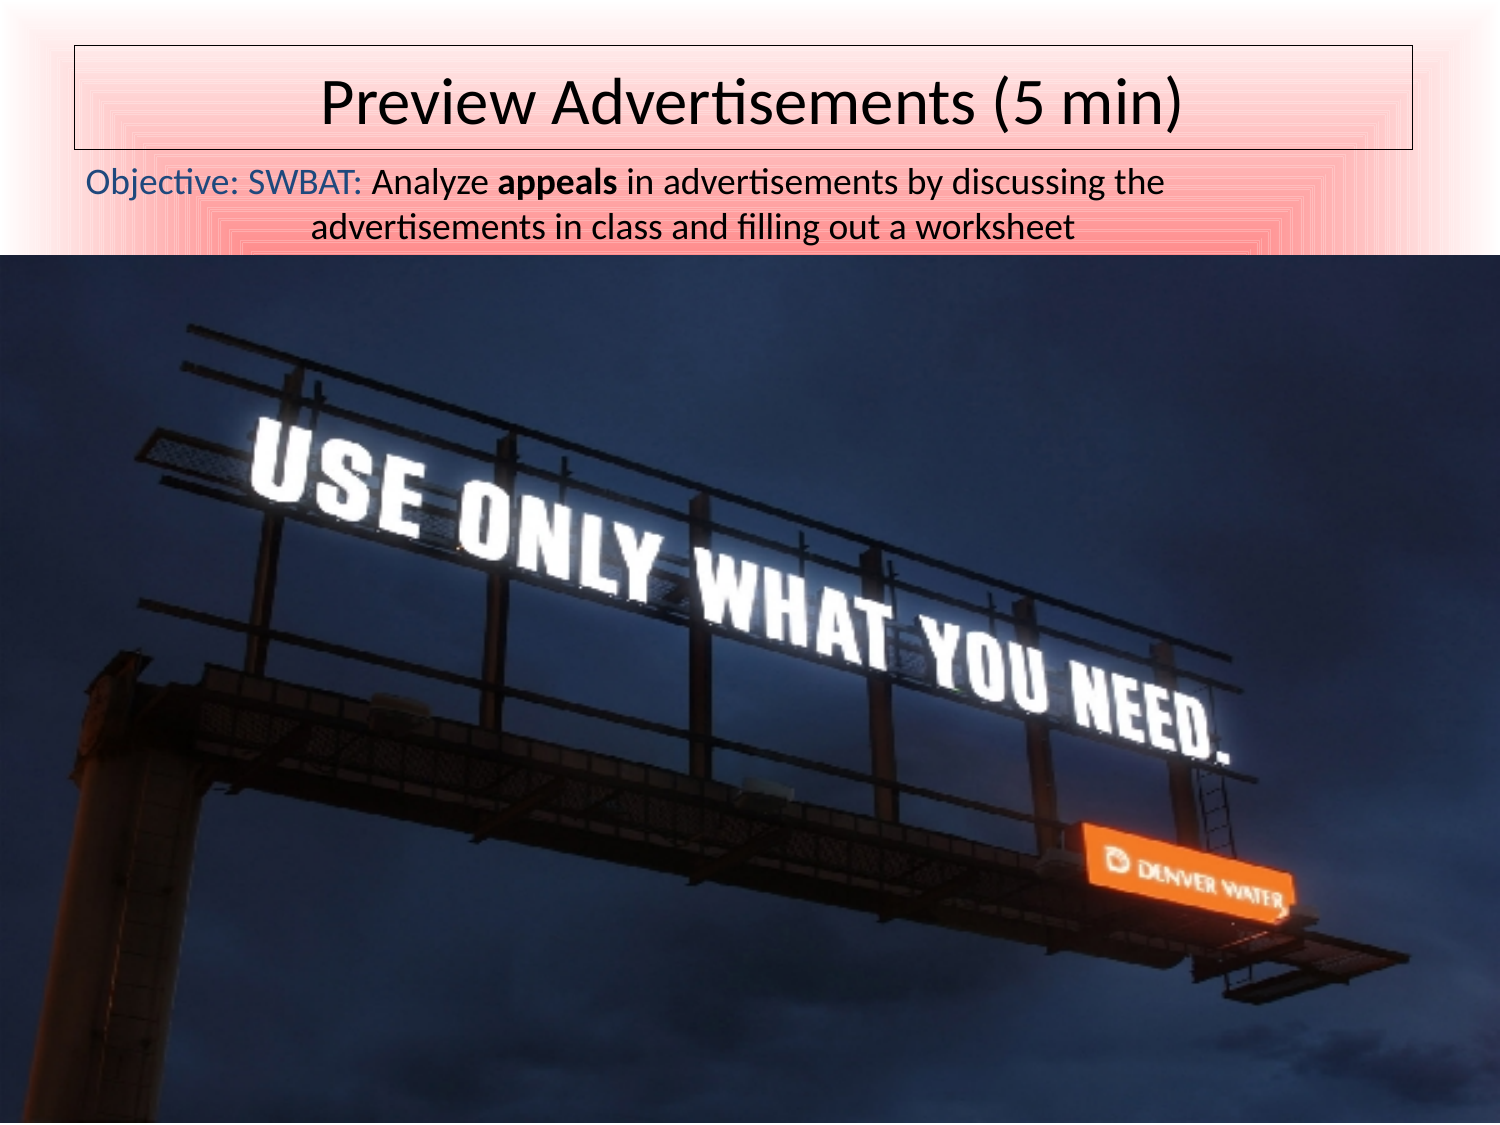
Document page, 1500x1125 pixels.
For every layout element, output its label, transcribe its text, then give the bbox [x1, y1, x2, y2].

text_box Preview Advertisements (5 min) [74, 45, 1413, 149]
picture [0, 255, 1500, 1123]
text_box Objective: SWBAT: Analyze appeals in advertisements by discussing the advertisements in class and filling out a worksheet [70, 149, 1413, 253]
